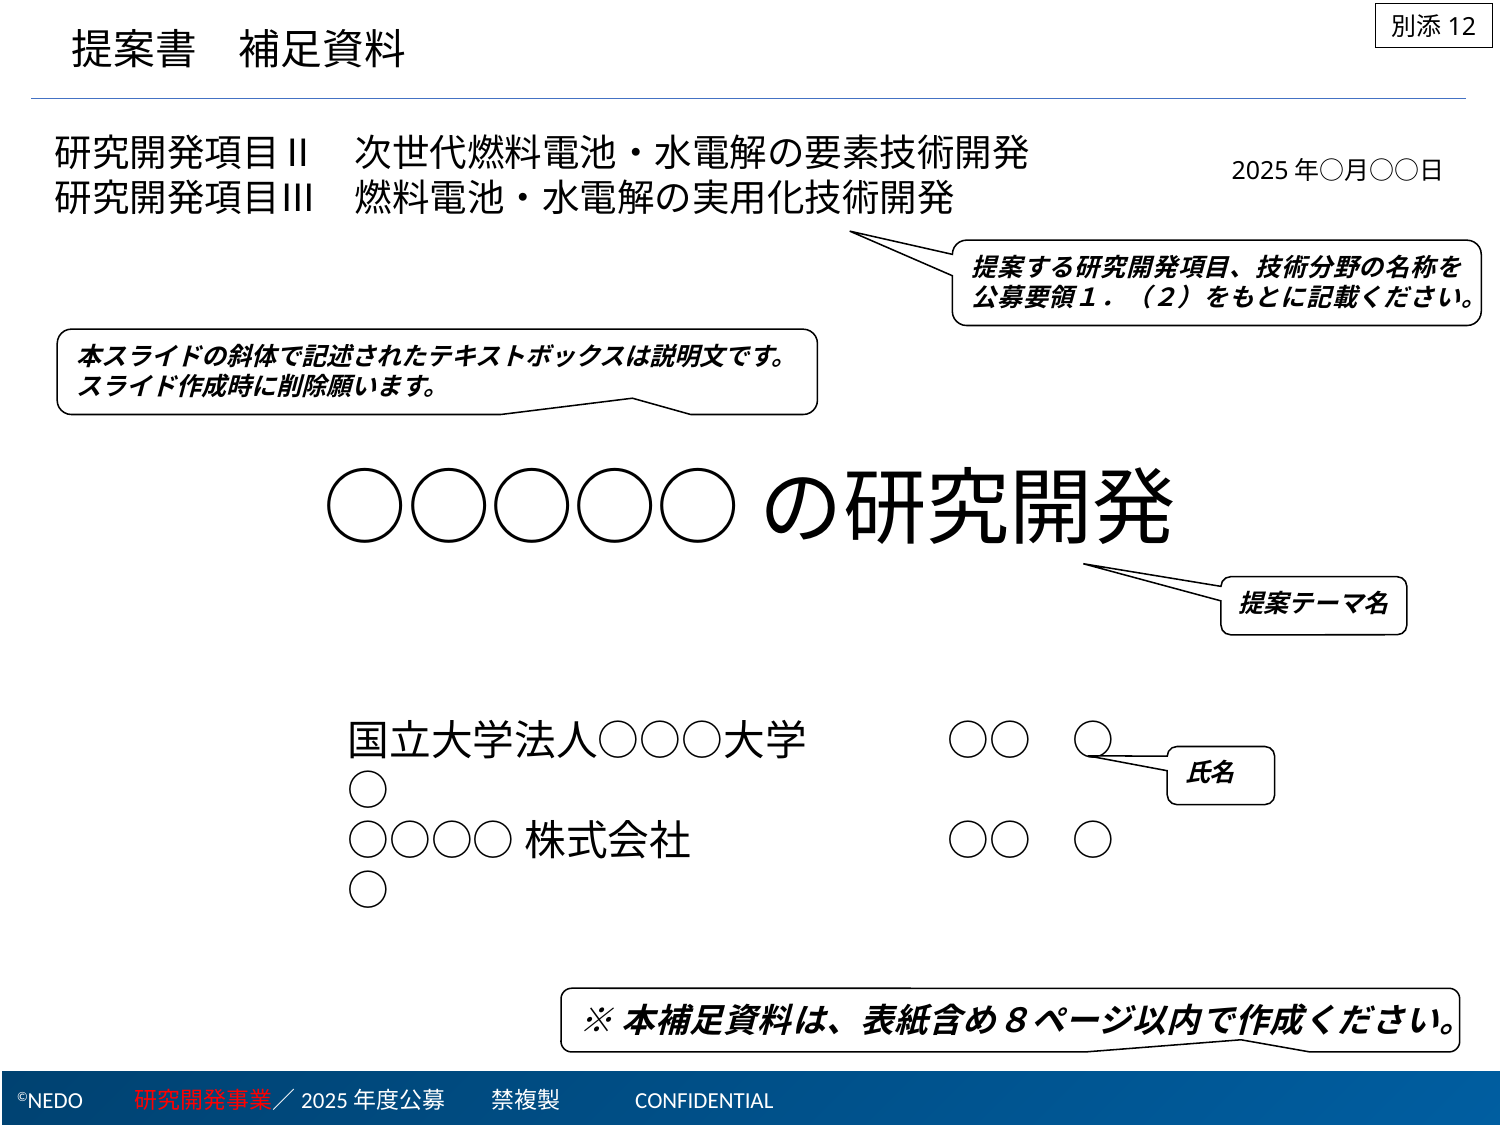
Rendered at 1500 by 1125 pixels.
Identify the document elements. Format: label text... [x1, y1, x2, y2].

text_box 国立大学法人○○○大学 ○○ ○○ ○○○○株式会社 ○○ ○○ [332, 706, 1168, 922]
text_box 提案書 補足資料 [57, 15, 542, 81]
text_box 提案テーマ名 [1083, 563, 1407, 635]
text_box 本スライドの斜体で記述されたテキストボックスは説明文です。 スライド作成時に削除願います。 [57, 329, 818, 415]
text_box 氏名 [1087, 746, 1275, 805]
text_box 2025年○月○○日 [1216, 147, 1460, 193]
text_box 別添12 [1375, 3, 1493, 48]
text_box ○○○○○の研究開発 [111, 446, 1389, 562]
text_box ※本補足資料は、表紙含め８ページ以内で作成ください。 [560, 988, 1460, 1052]
text_box 研究開発項目Ⅱ 次世代燃料電池・水電解の要素技術開発 研究開発項目Ⅲ 燃料電池・水電解の実用化技術開発 [40, 122, 1271, 227]
text_box 提案する研究開発項目、技術分野の名称を公募要領１．（２）をもとに記載ください。 [849, 231, 1482, 326]
